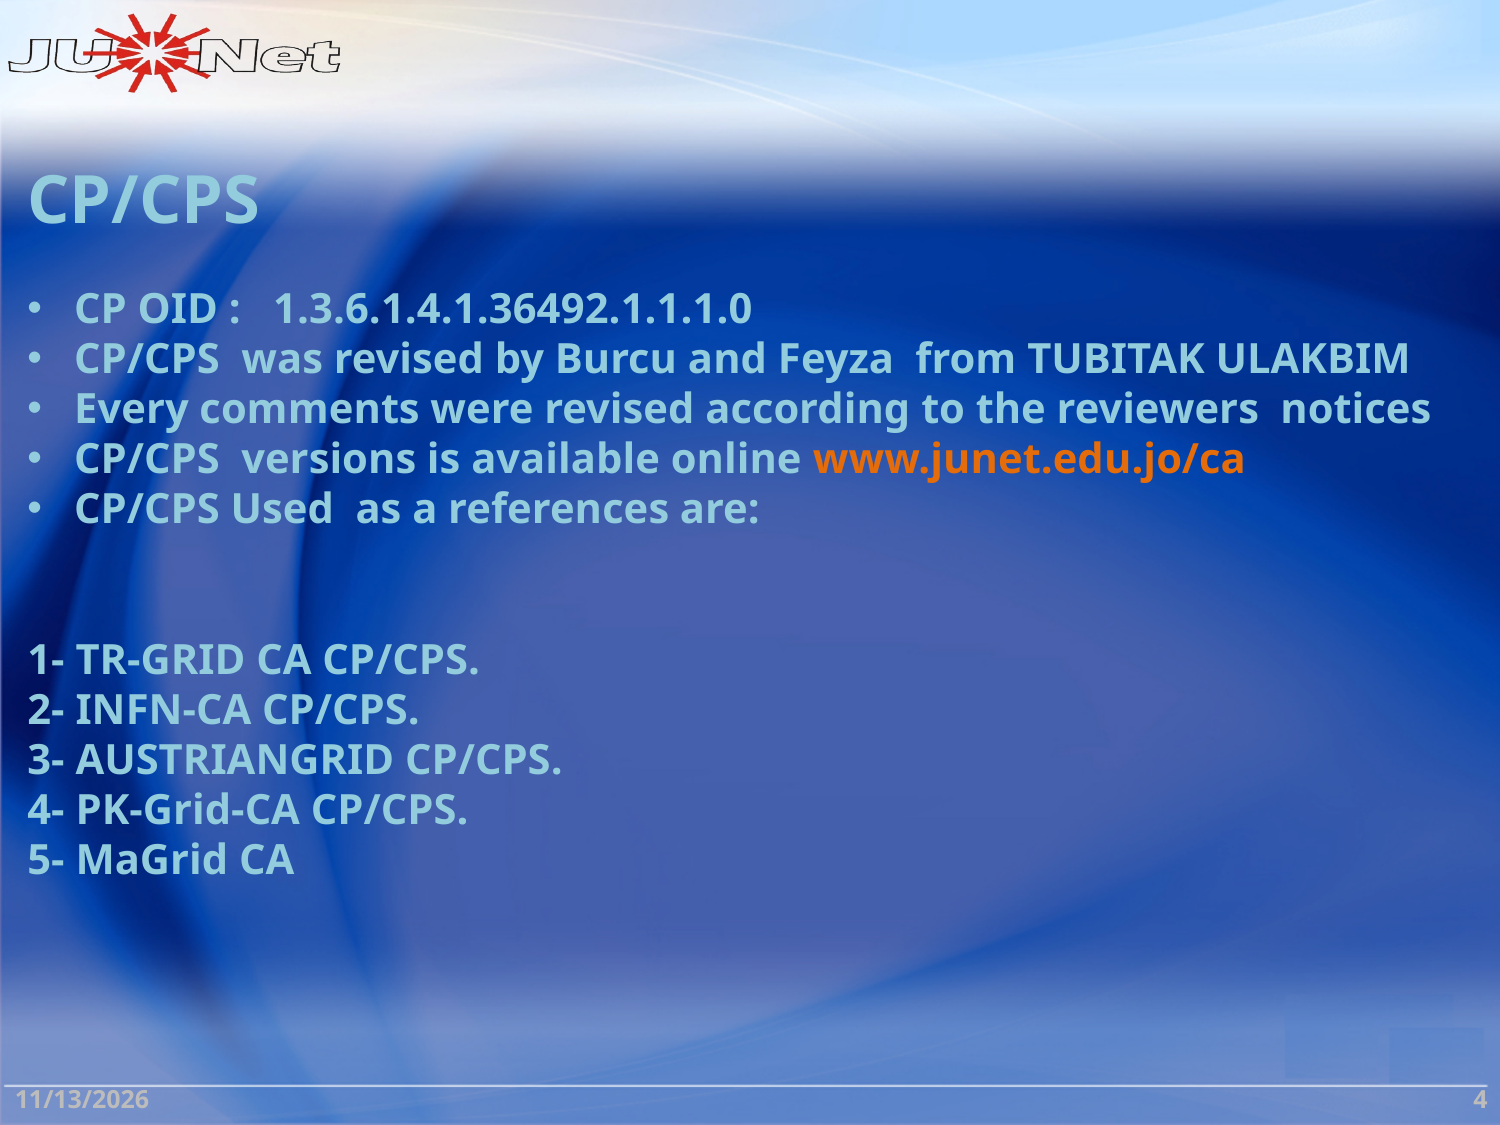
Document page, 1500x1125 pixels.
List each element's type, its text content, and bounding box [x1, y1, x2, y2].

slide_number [0, 1052, 425, 1125]
text_box CP/CPS CP OID : 1.3.6.1.4.1.36492.1.1.1.0 CP/CPS was revised by Burcu and Feyza from TUBITAK ULAKBIM Every comments were revised according to the reviewers notices CP/CPS versions is available online www.junet.edu.jo/ca CP/CPS Used as a references are: 1- TR-GRID CA CP/CPS. 2- INFN-CA CP/CPS. 3- AUSTRIANGRID CP/CPS. 4- PK-Grid-CA CP/CPS. 5- MaGrid CA [12, 149, 1500, 1025]
picture [0, 0, 1500, 1125]
slide_number 4 [1299, 1052, 1488, 1125]
